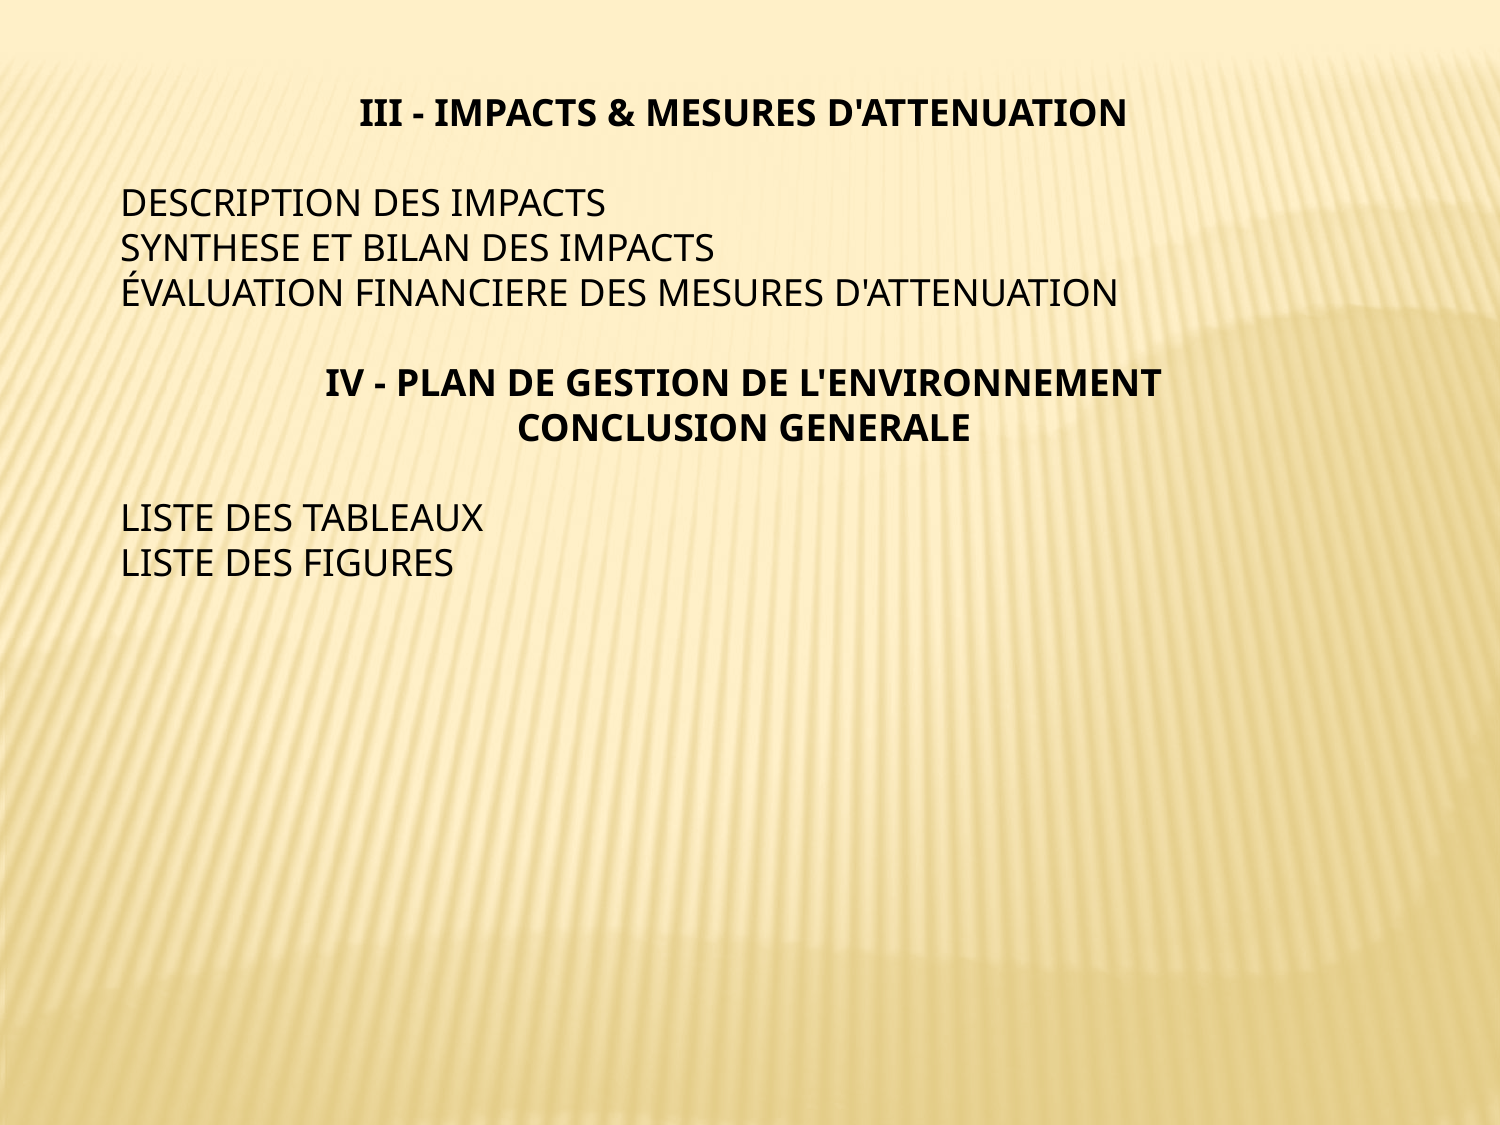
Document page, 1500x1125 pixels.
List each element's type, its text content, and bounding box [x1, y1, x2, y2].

text_box III - IMPACTS & MESURES D'ATTENUATION DESCRIPTION DES IMPACTS SYNTHESE ET BILAN DES IMPACTS ÉVALUATION FINANCIERE DES MESURES D'ATTENUATION IV - PLAN DE GESTION DE L'ENVIRONNEMENT CONCLUSION GENERALE LISTE DES TABLEAUX LISTE DES FIGURES [105, 81, 1383, 637]
